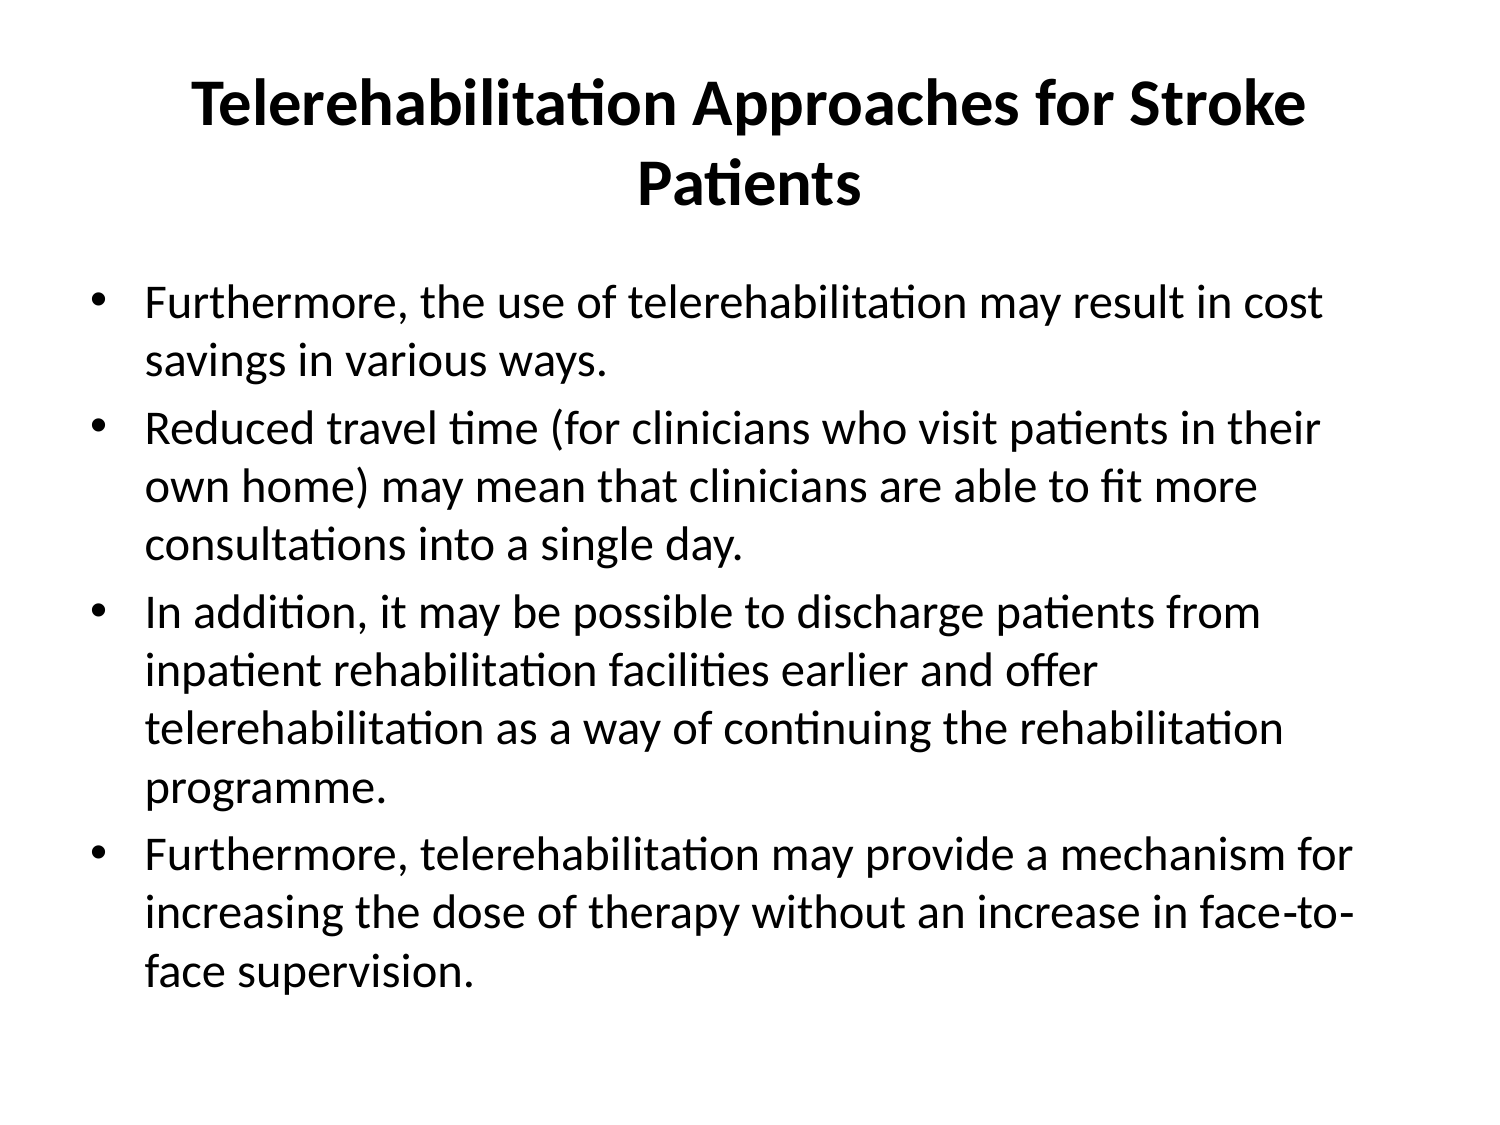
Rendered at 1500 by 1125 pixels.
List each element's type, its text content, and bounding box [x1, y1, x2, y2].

title Telerehabilitation Approaches for Stroke Patients [75, 45, 1425, 233]
list Furthermore, the use of telerehabilitation may result in cost savings in various ways. Reduced travel time (for clinicians who visit patients in their own home) may mean that clinicians are able to fit more consultations into a single day. In addition, it may be possible to discharge patients from inpatient rehabilitation facilities earlier and offer telerehabilitation as a way of continuing the rehabilitation programme. Furthermore, telerehabilitation may provide a mechanism for increasing the dose of therapy without an increase in face‐to‐face supervision. [75, 262, 1425, 1005]
